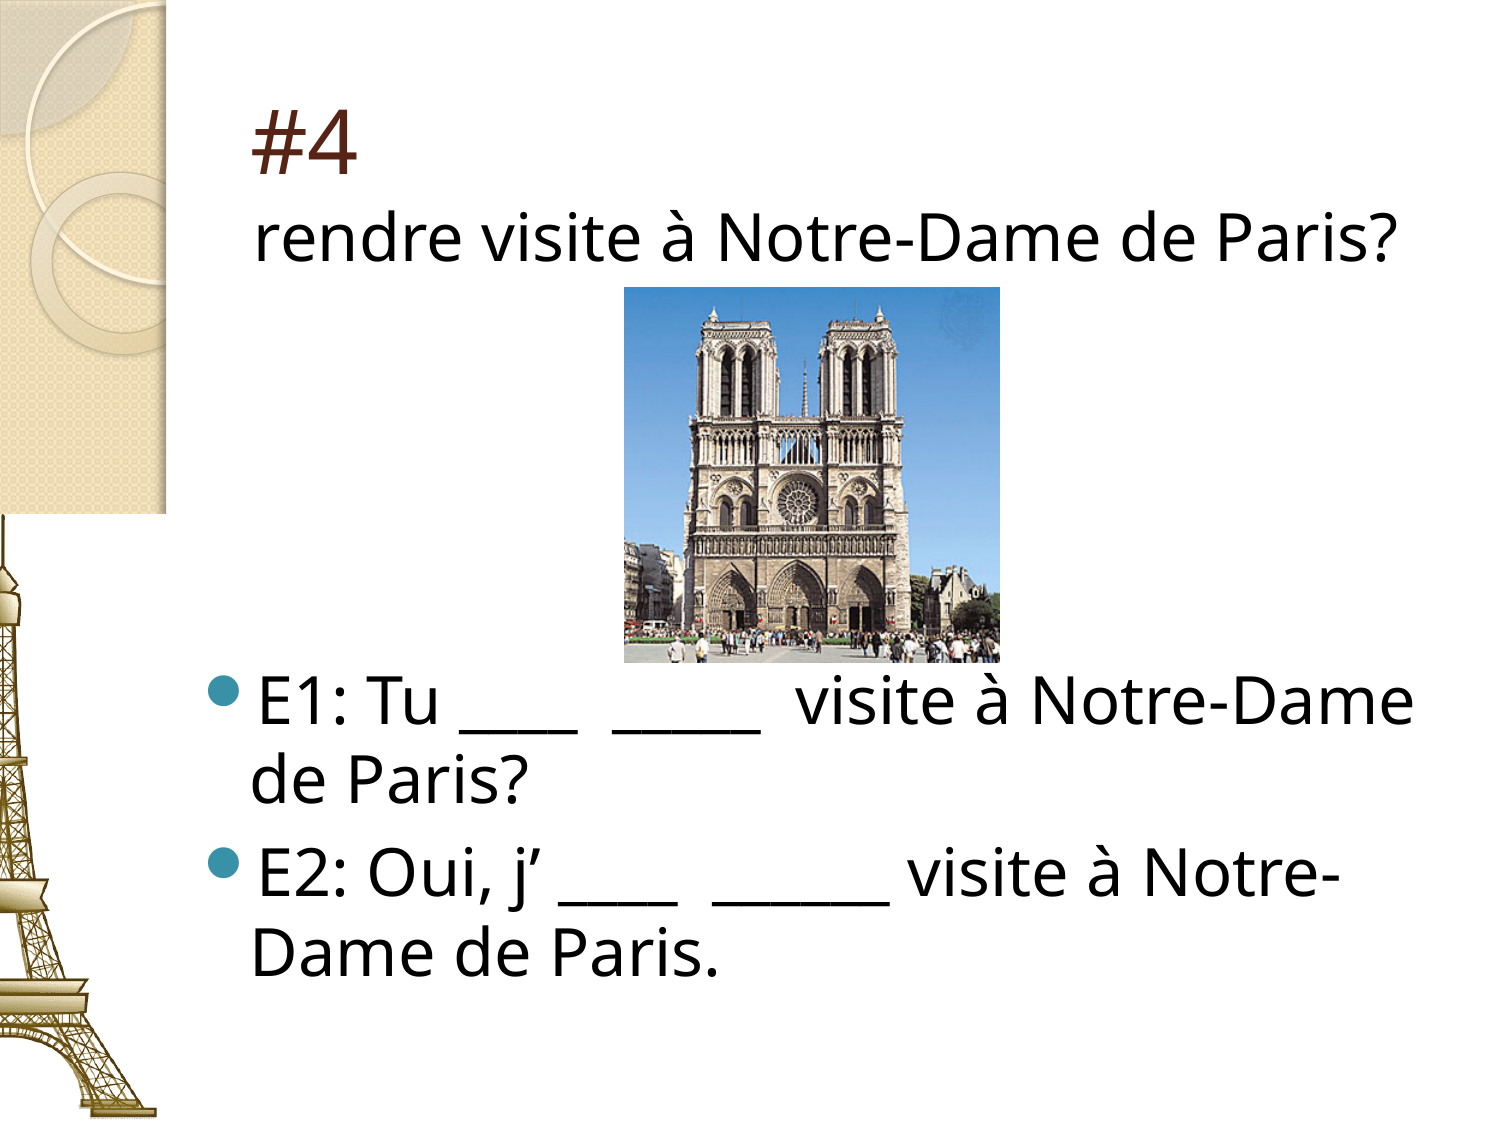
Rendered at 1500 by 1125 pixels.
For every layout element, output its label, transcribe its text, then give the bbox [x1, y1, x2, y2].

title #4 [235, 45, 1466, 187]
picture [0, 514, 167, 1125]
picture [624, 287, 1001, 663]
list rendre visite à Notre-Dame de Paris? E1: Tu ____ _____ visite à Notre-Dame de Paris? E2: Oui, j’ ____ ______ visite à Notre-Dame de Paris. [174, 187, 1466, 1025]
